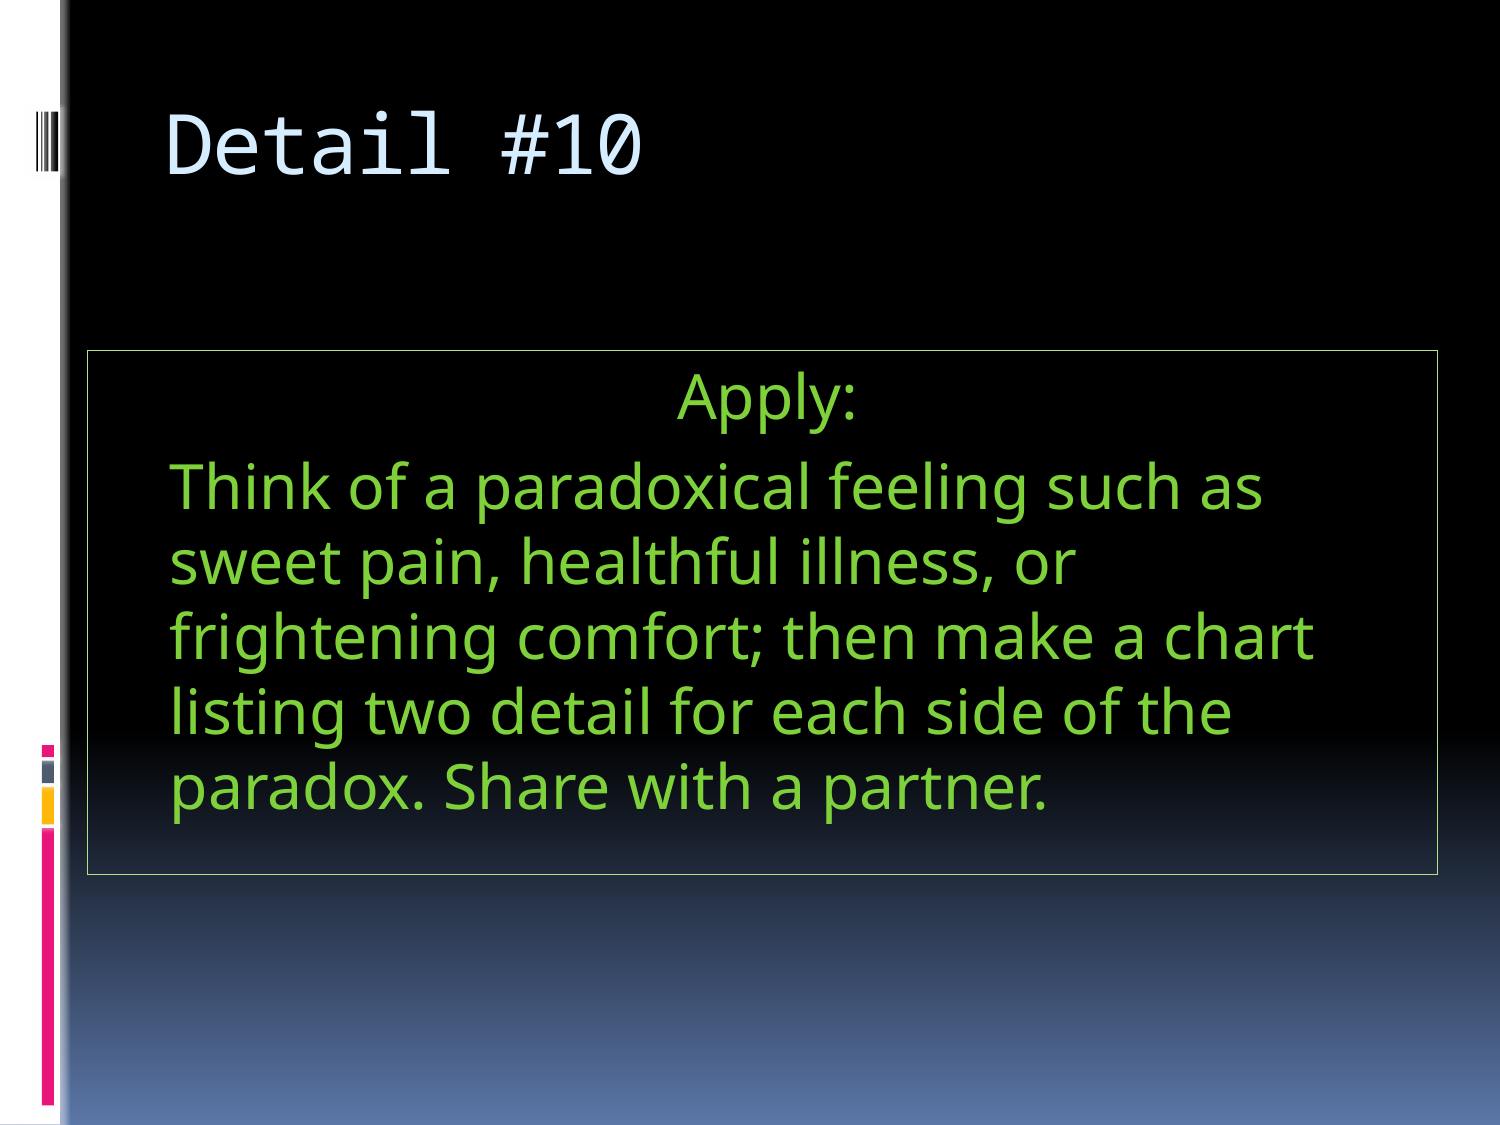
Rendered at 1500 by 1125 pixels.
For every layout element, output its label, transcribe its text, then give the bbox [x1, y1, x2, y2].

title Detail #10 [150, 83, 1425, 234]
list Apply: Think of a paradoxical feeling such as sweet pain, healthful illness, or frightening comfort; then make a chart listing two detail for each side of the paradox. Share with a partner. [87, 350, 1438, 875]
